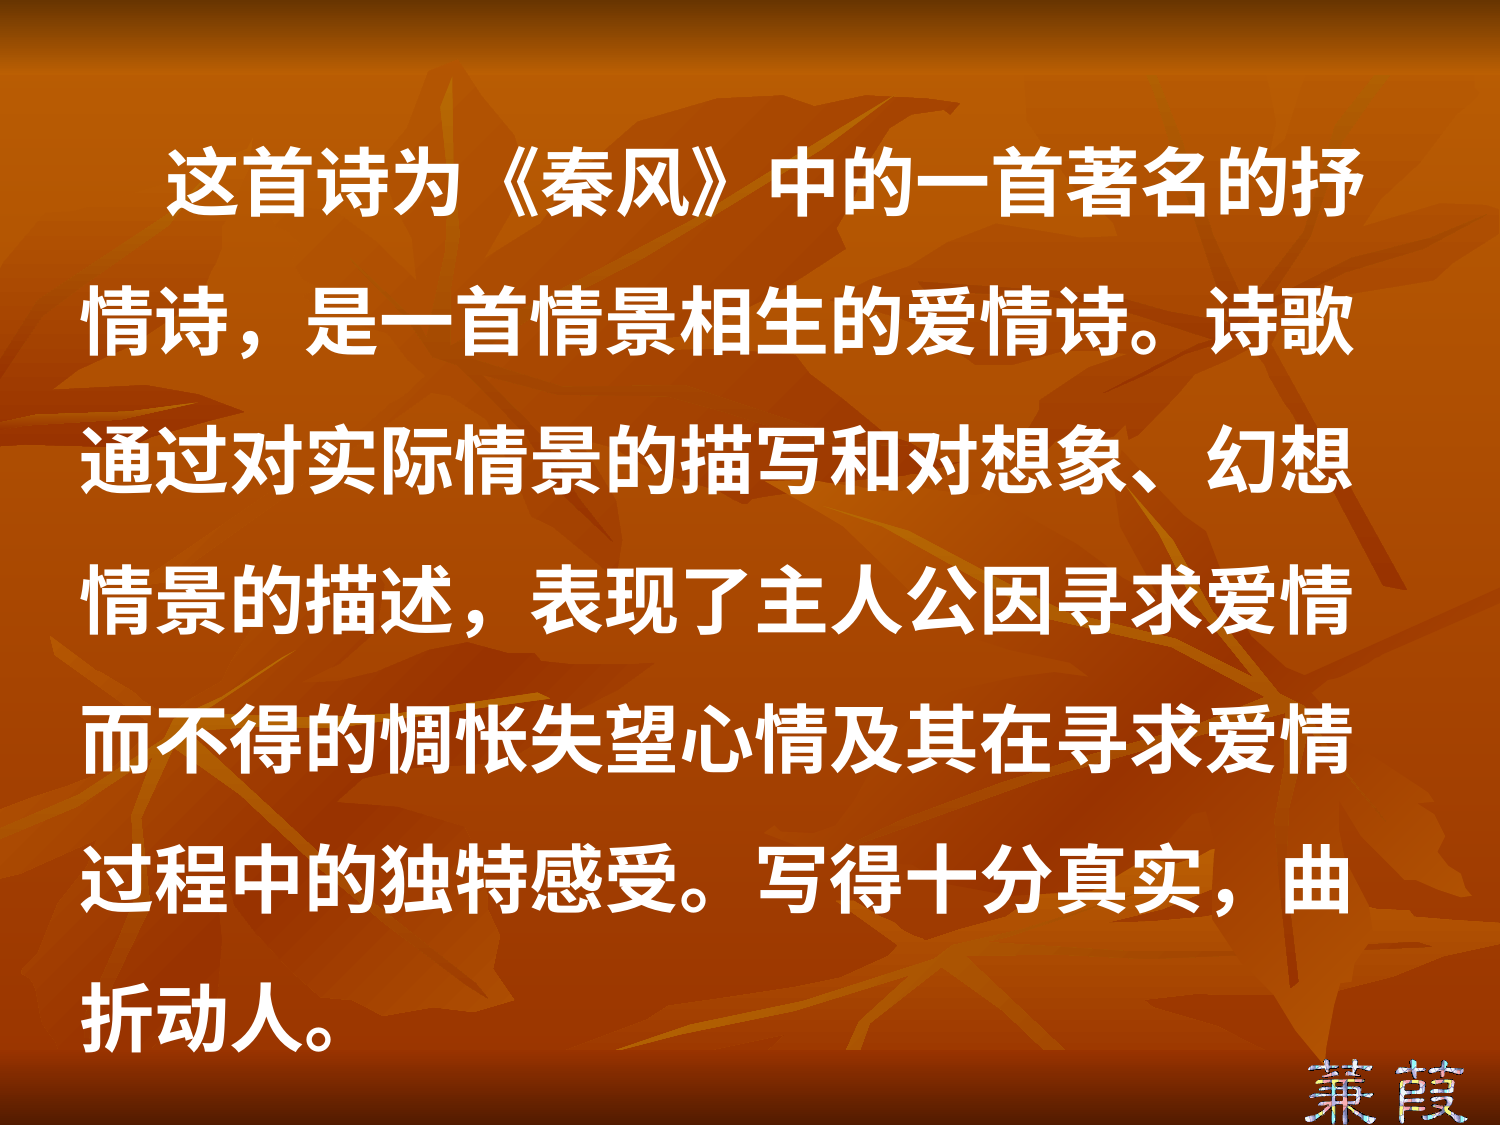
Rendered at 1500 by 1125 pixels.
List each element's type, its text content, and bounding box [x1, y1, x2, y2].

text_box 这首诗为《秦风》中的一首著名的抒情诗，是一首情景相生的爱情诗。诗歌通过对实际情景的描写和对想象、幻想情景的描述，表现了主人公因寻求爱情而不得的惆怅失望心情及其在寻求爱情过程中的独特感受。写得十分真实，曲折动人。 [64, 78, 1400, 1070]
picture [1269, 1056, 1500, 1125]
